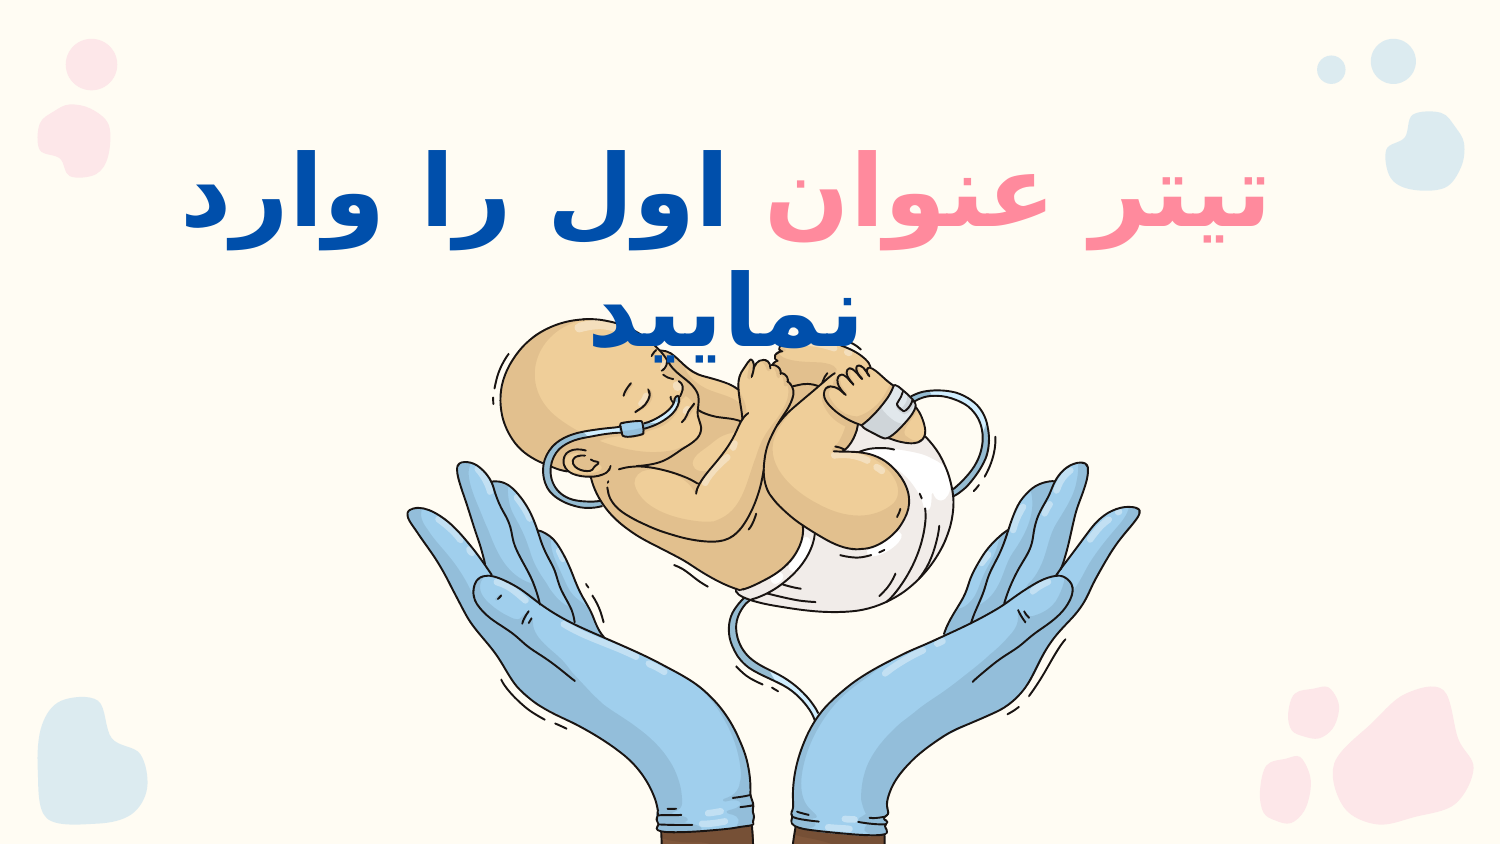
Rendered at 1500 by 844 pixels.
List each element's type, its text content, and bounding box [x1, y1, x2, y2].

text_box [405, 317, 1143, 844]
text_box تیتر عنوان اول را وارد نمایید [165, 119, 1288, 374]
